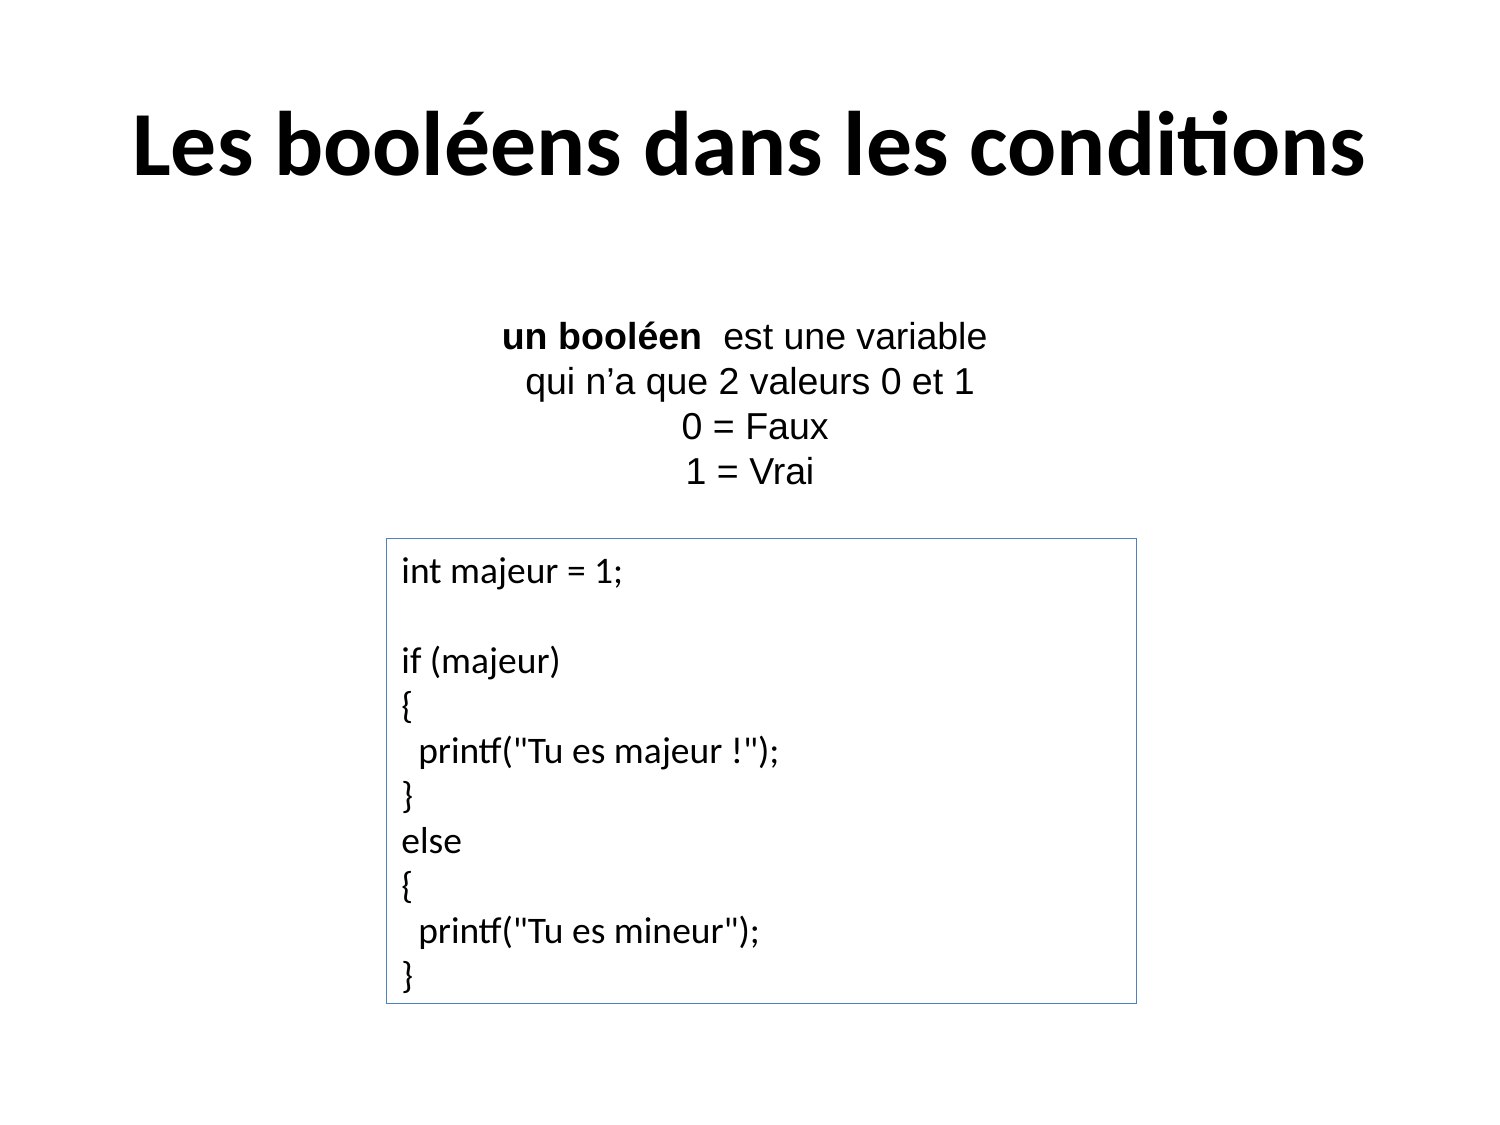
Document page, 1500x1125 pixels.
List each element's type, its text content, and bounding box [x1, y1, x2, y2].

text_box un booléen est une variable qui n’a que 2 valeurs 0 et 1 0 = Faux 1 = Vrai [374, 304, 1125, 500]
text_box int majeur = 1; if (majeur) { printf("Tu es majeur !"); } else { printf("Tu es mineur"); } [386, 538, 1137, 1004]
title Les booléens dans les conditions [75, 45, 1425, 233]
